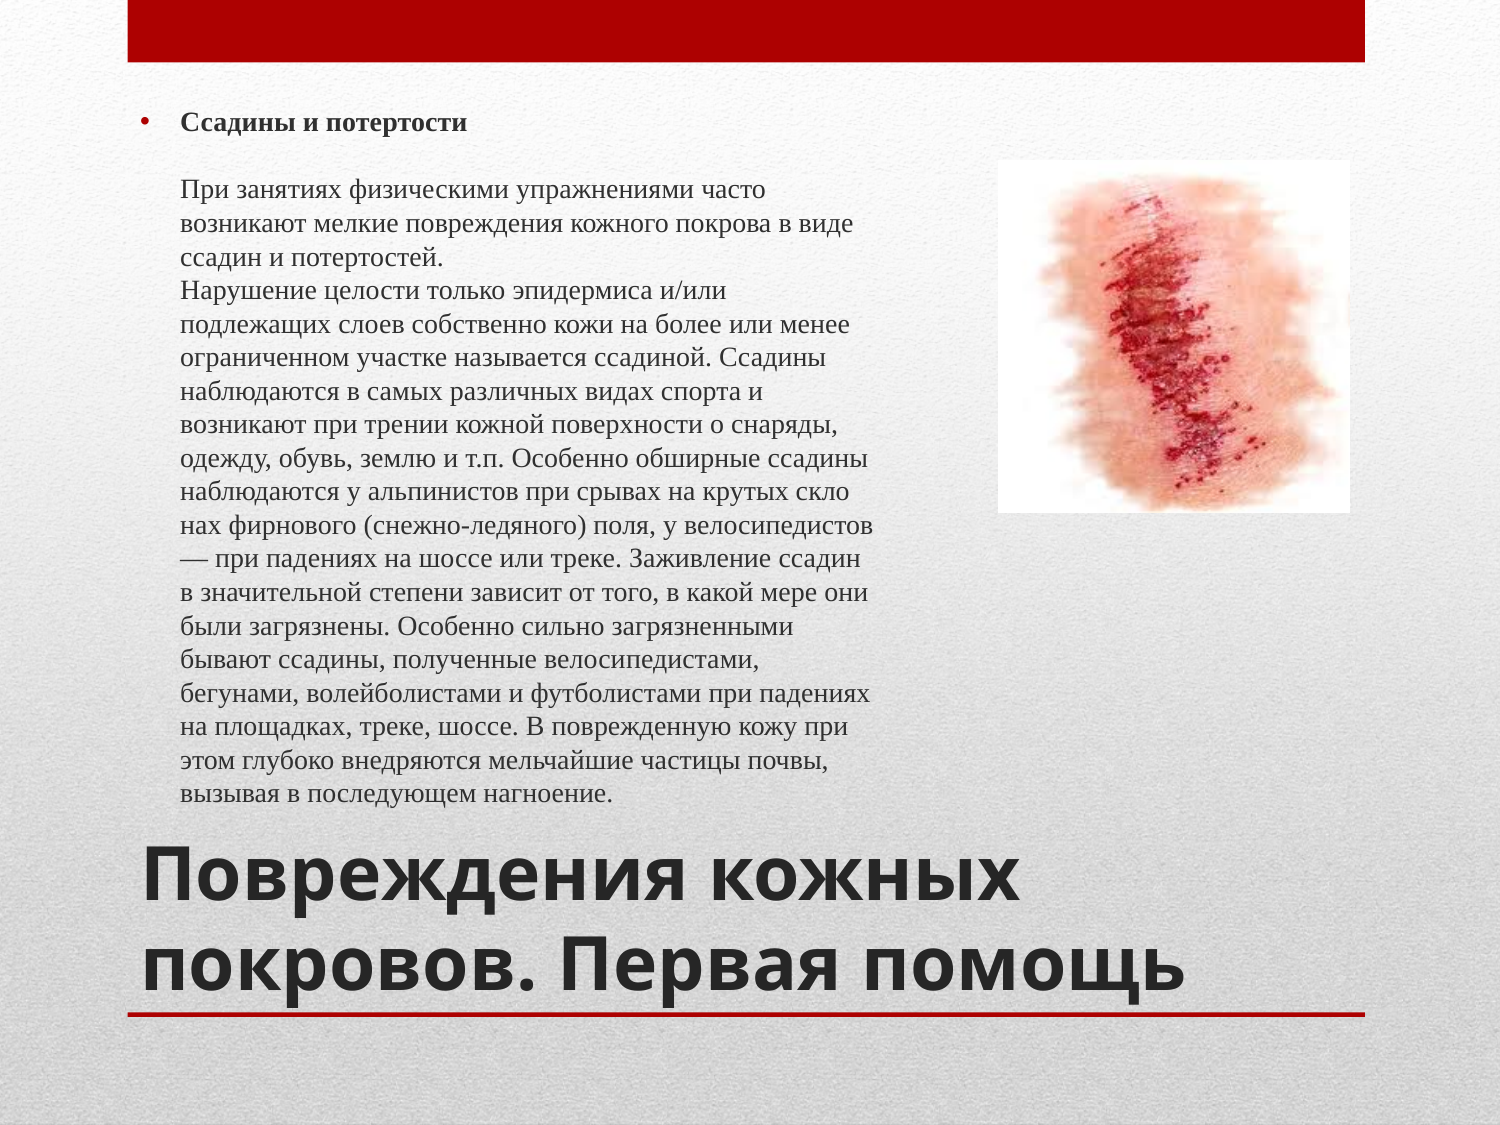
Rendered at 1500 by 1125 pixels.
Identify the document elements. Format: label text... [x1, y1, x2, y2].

title Повреждения кожных покровов. Первая помощь [125, 750, 1238, 1013]
picture [997, 160, 1351, 514]
list Ссадины и потертости При занятиях физическими уп­ражнениями часто возникают мелкие повреждения кожного покрова в виде ссадин и потертостей. Нарушение целости только эпидер­миса и/или подлежащих слоев собствен­но кожи на более или менее огра­ниченном участке называется ссадиной. Ссадины наблюдаются в самых различ­ных видах спорта и возникают при тре­нии кожной поверхности о снаряды, одежду, обувь, землю и т.п. Особенно обширные ссадины наблюдаются у аль­пинистов при срывах на крутых скло­нах фирнового (снежно-ледяного) поля, у велосипедистов — при падени­ях на шоссе или треке. Заживление сса­дин в значительной степени зависит от того, в какой мере они были загрязне­ны. Особенно сильно загрязненными бывают ссадины, полученные велоси­педистами, бегунами, волейболистами и футболистами при падениях на пло­щадках, треке, шоссе. В поврежден­ную кожу при этом глубоко внедряют­ся мельчайшие частицы почвы, вызывая в последующем нагноение. [125, 78, 892, 835]
